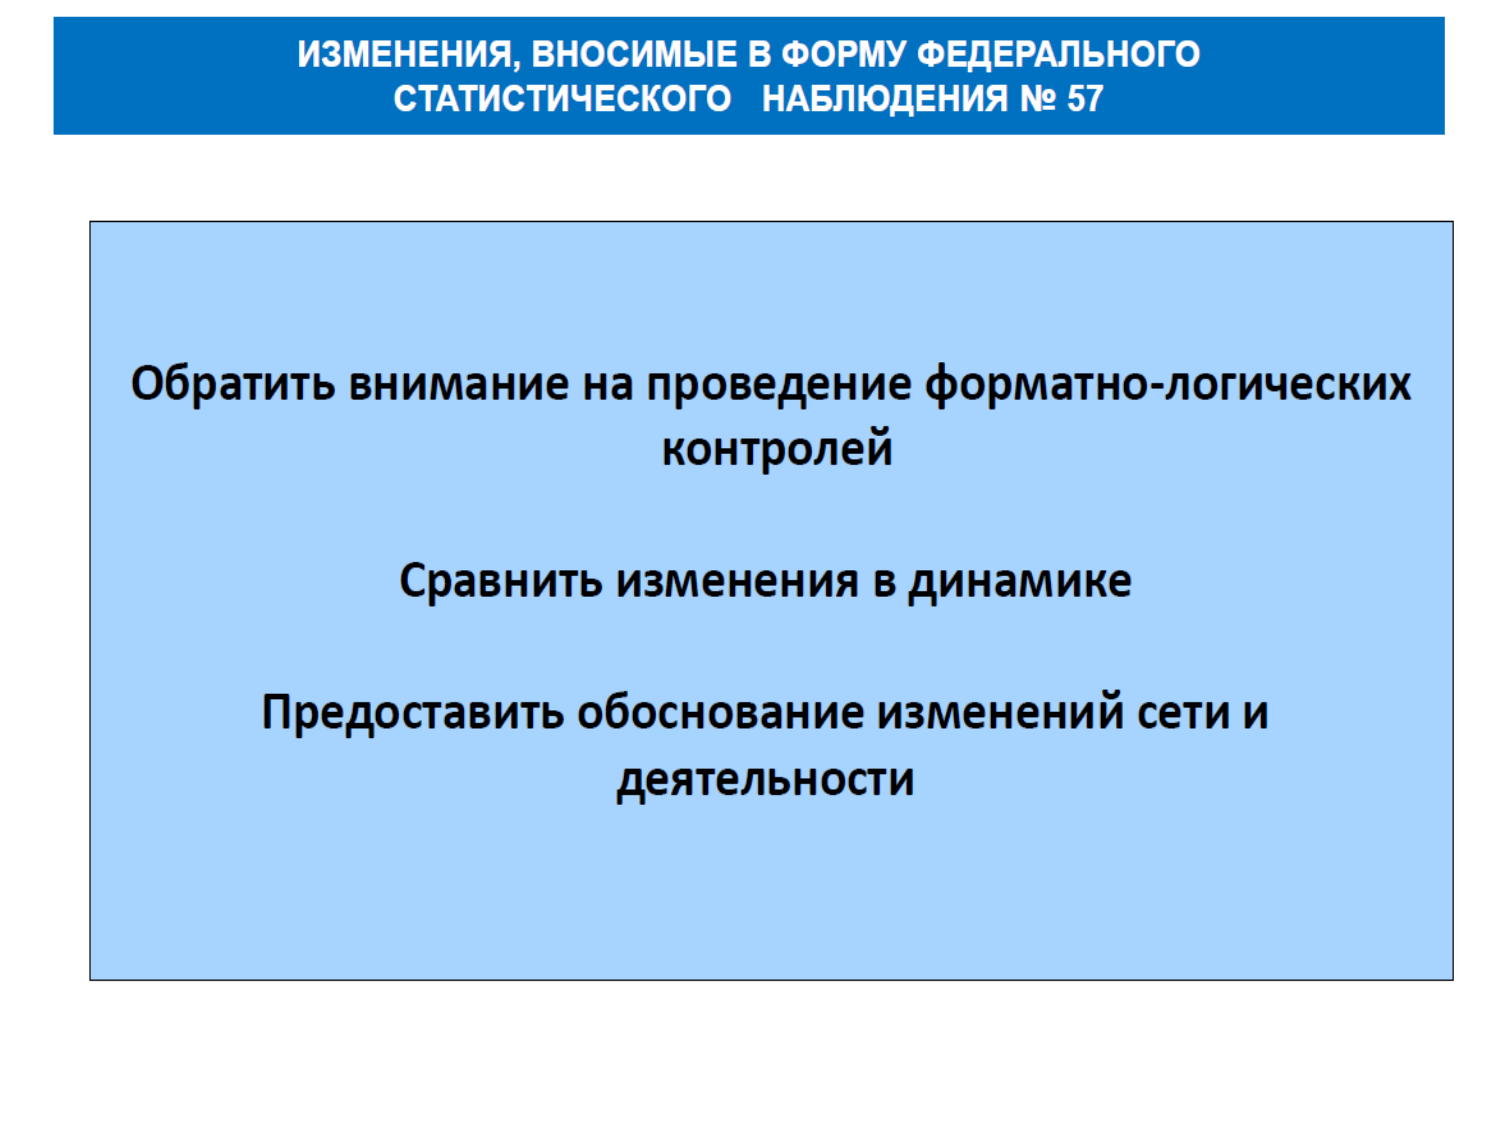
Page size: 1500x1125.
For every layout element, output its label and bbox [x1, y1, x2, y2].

list [0, 0, 1500, 1081]
